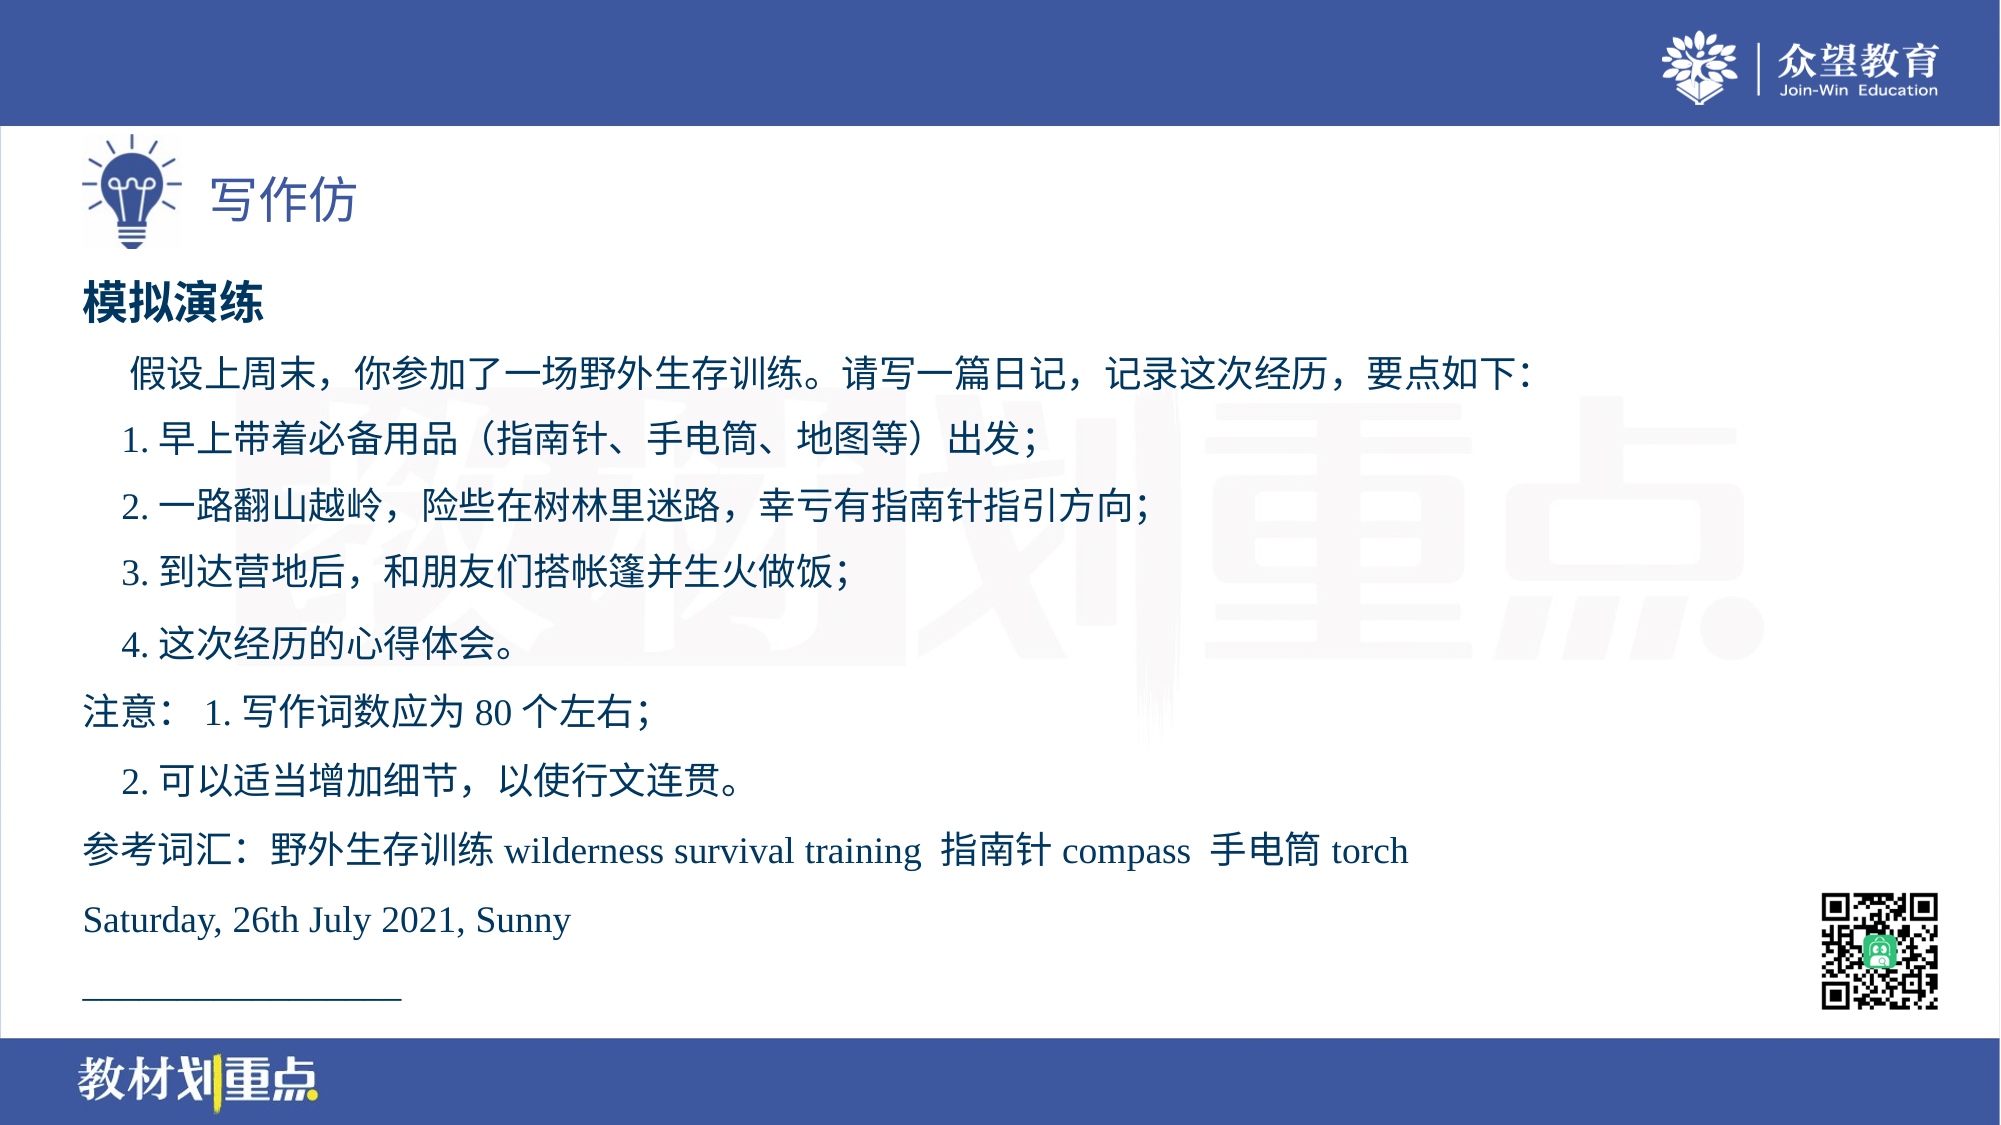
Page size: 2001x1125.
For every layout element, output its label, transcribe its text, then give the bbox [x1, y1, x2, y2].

text_box 模拟演练 [82, 247, 1817, 330]
text_box 1.早上带着必备用品（指南针、手电筒、地图等）出发； [82, 395, 1817, 453]
text_box 假设上周末，你参加了一场野外生存训练。请写一篇日记，记录这次经历，要点如下： [82, 330, 1817, 388]
text_box 3.到达营地后，和朋友们搭帐篷并生火做饭； [82, 528, 1817, 587]
text_box 4.这次经历的心得体会。 注意：1.写作词数应为80个左右； 2.可以适当增加细节，以使行文连贯。 参考词汇：野外生存训练wilderness survival training 指南针compass 手电筒torch Saturday, 26th July 2021, Sunny _________________ [82, 595, 1817, 998]
text_box 2.一路翻山越岭，险些在树林里迷路，幸亏有指南针指引方向； [82, 461, 1817, 520]
picture [0, 0, 2000, 1125]
